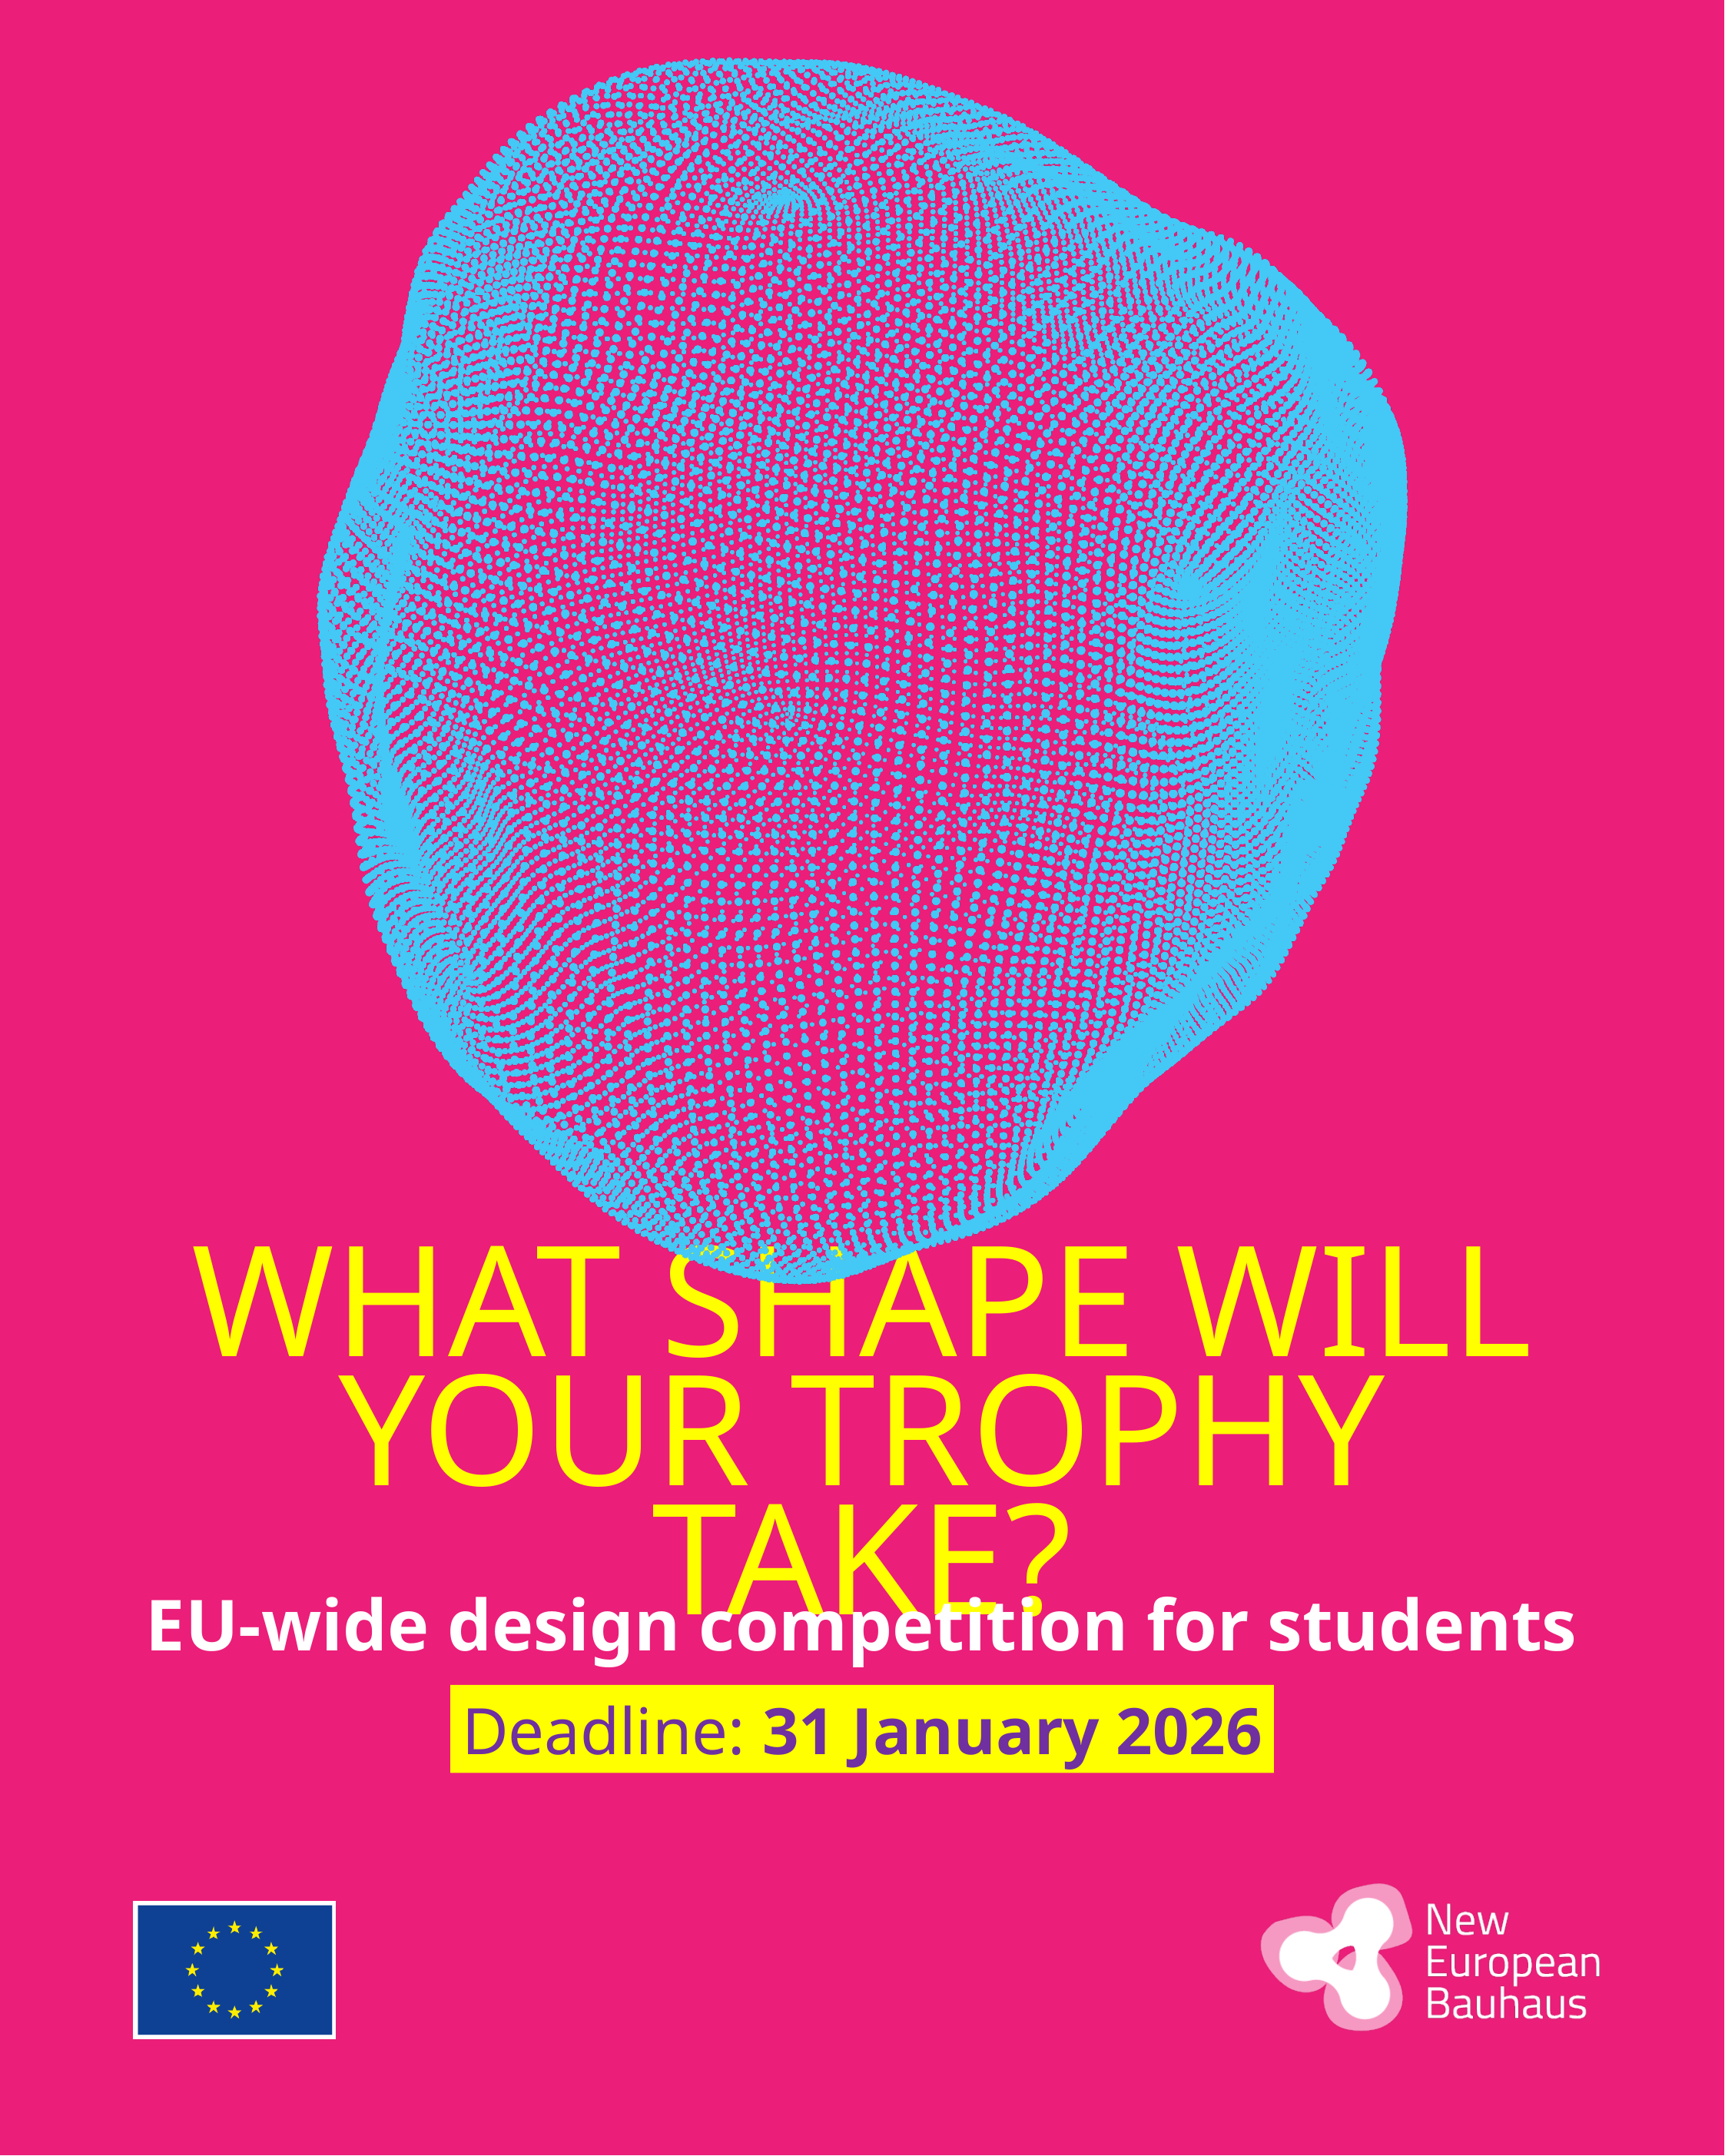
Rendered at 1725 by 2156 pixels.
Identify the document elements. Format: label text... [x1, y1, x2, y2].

text_box EU-wide design competition for students [134, 1574, 1590, 1671]
text_box WHAT SHAPE WILL YOUR TROPHY TAKE? [103, 1248, 1621, 1647]
text_box Deadline: 31 January 2026 [450, 1684, 1274, 1773]
picture [1245, 1862, 1627, 2047]
picture [120, 1888, 347, 2047]
picture [317, 56, 1408, 1285]
